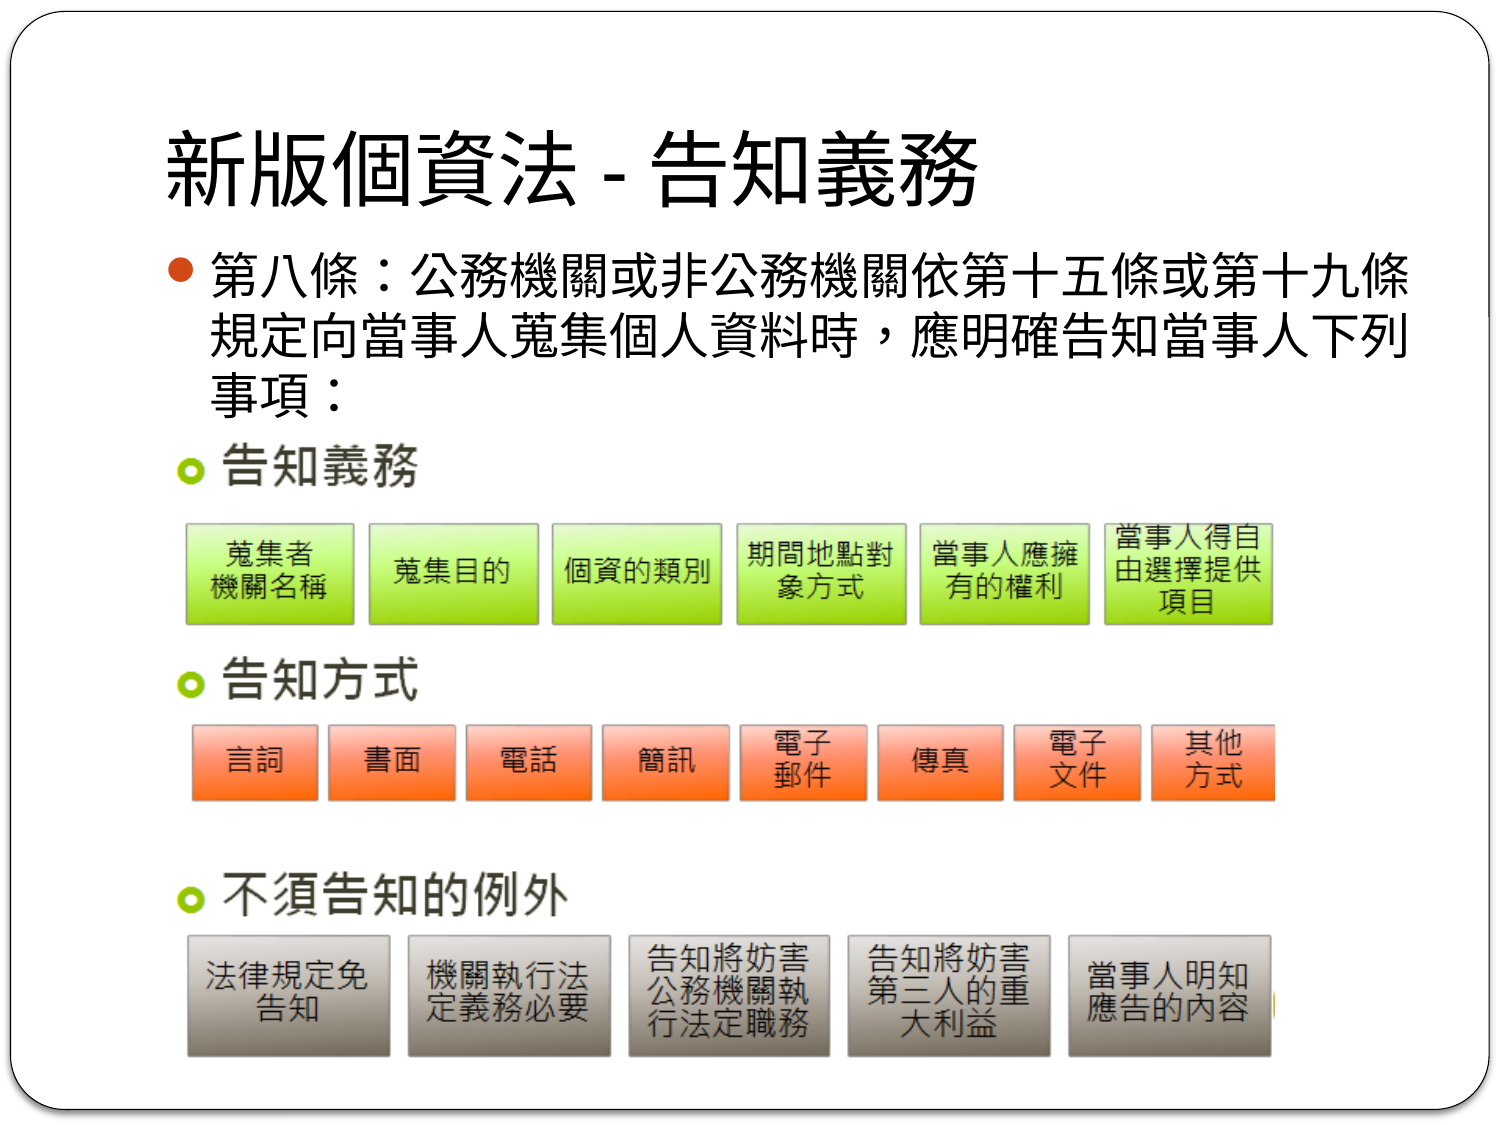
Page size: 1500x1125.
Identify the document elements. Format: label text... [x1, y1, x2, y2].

picture [164, 432, 1275, 1059]
list 第八條：公務機關或非公務機關依第十五條或第十九條規定向當事人蒐集個人資料時，應明確告知當事人下列事項： [150, 237, 1425, 1083]
title 新版個資法-告知義務 [150, 45, 1425, 233]
